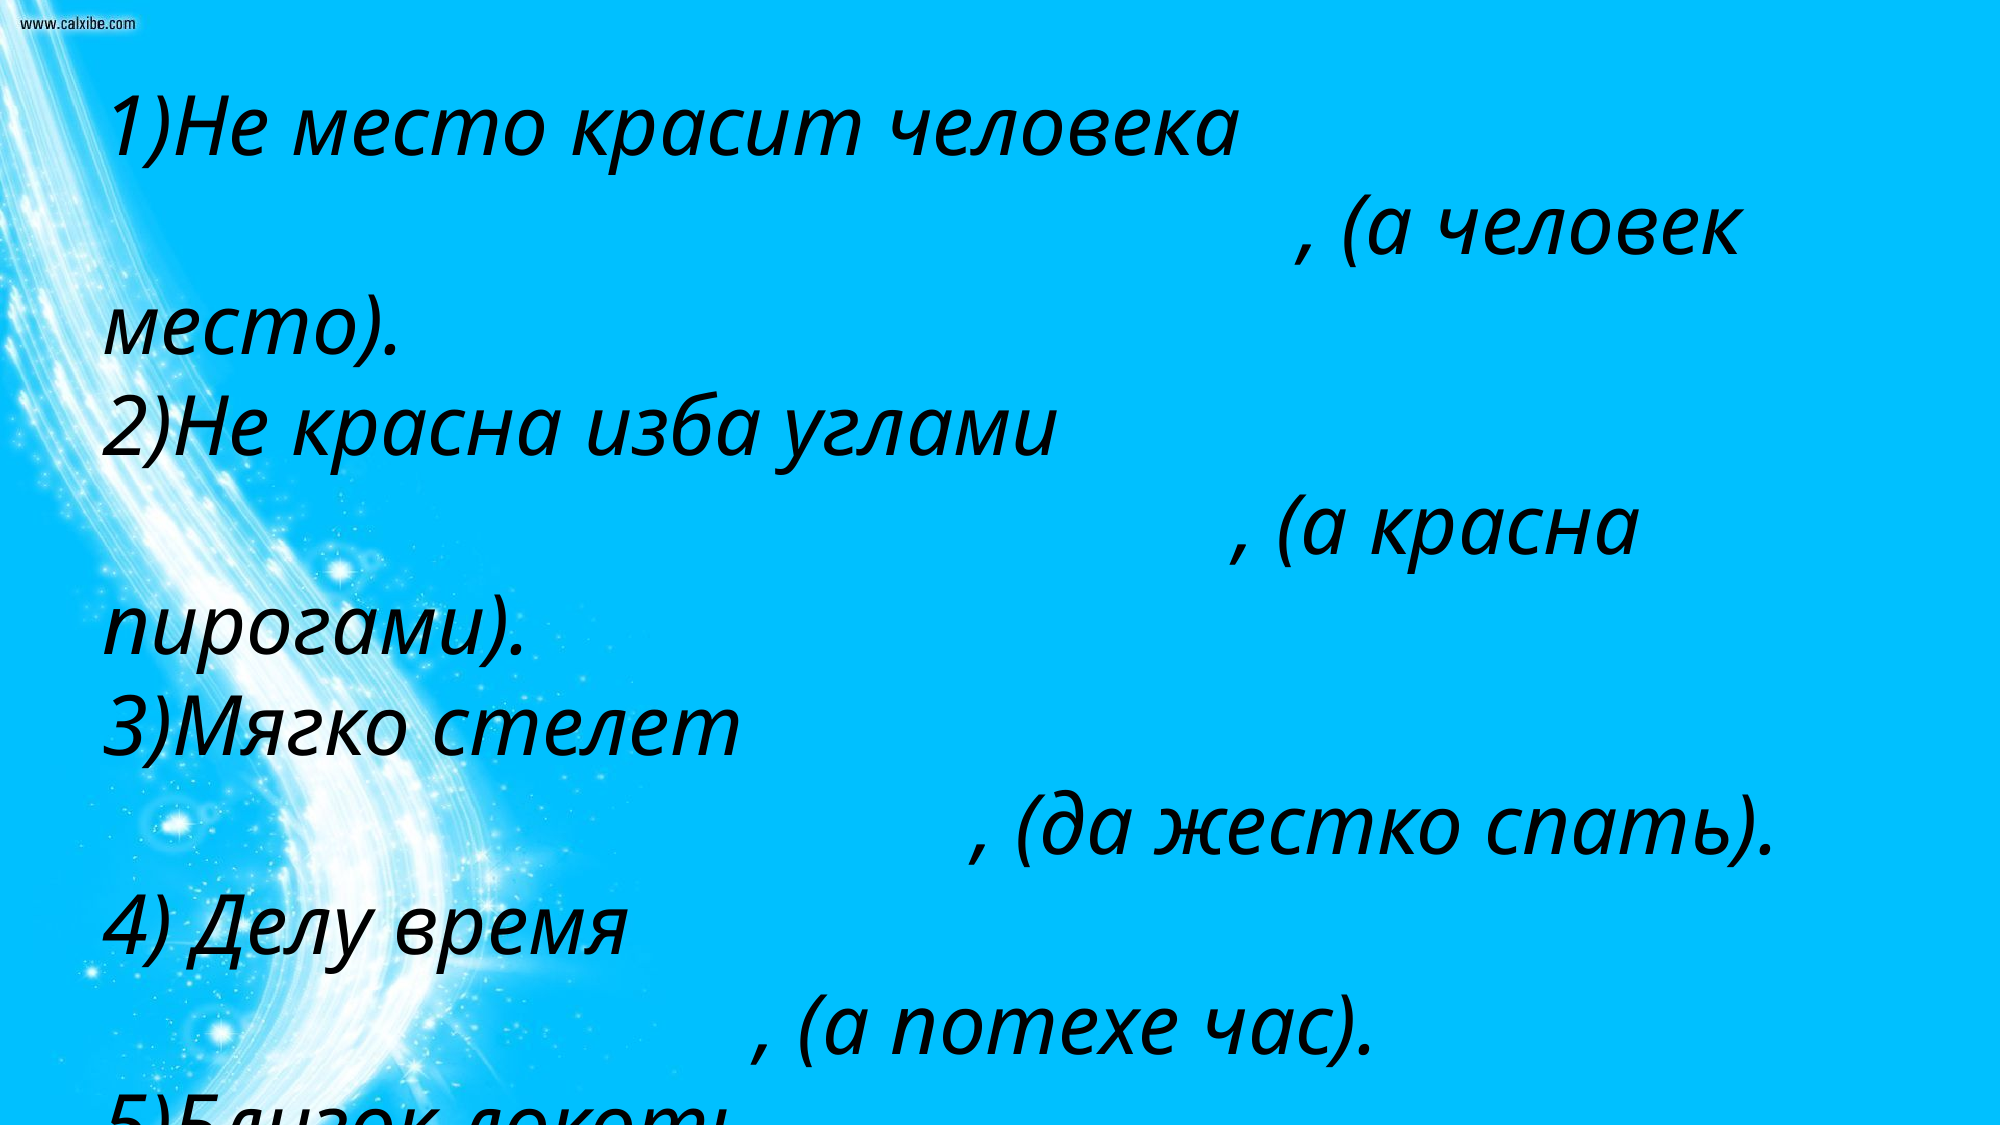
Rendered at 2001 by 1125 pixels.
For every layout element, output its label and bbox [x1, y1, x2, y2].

list [0, 0, 2000, 1125]
